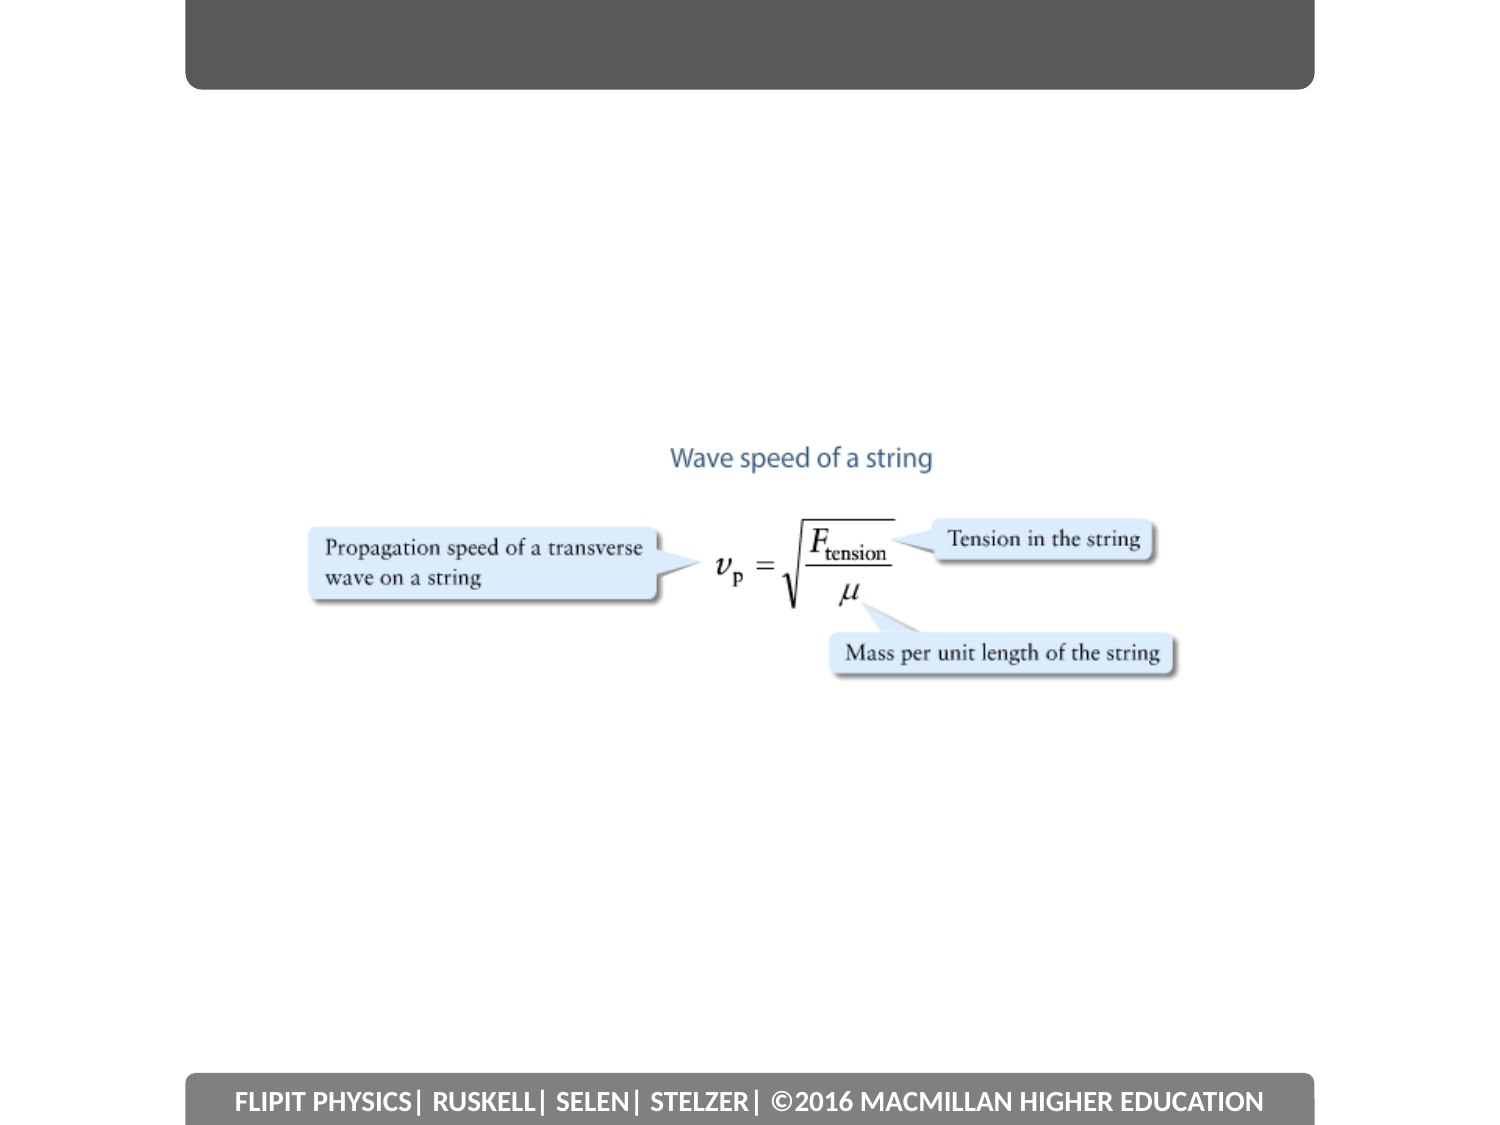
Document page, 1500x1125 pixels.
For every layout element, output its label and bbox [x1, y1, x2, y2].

picture [291, 436, 1209, 689]
text_box [187, 1074, 1313, 1125]
text_box [185, 0, 1315, 90]
